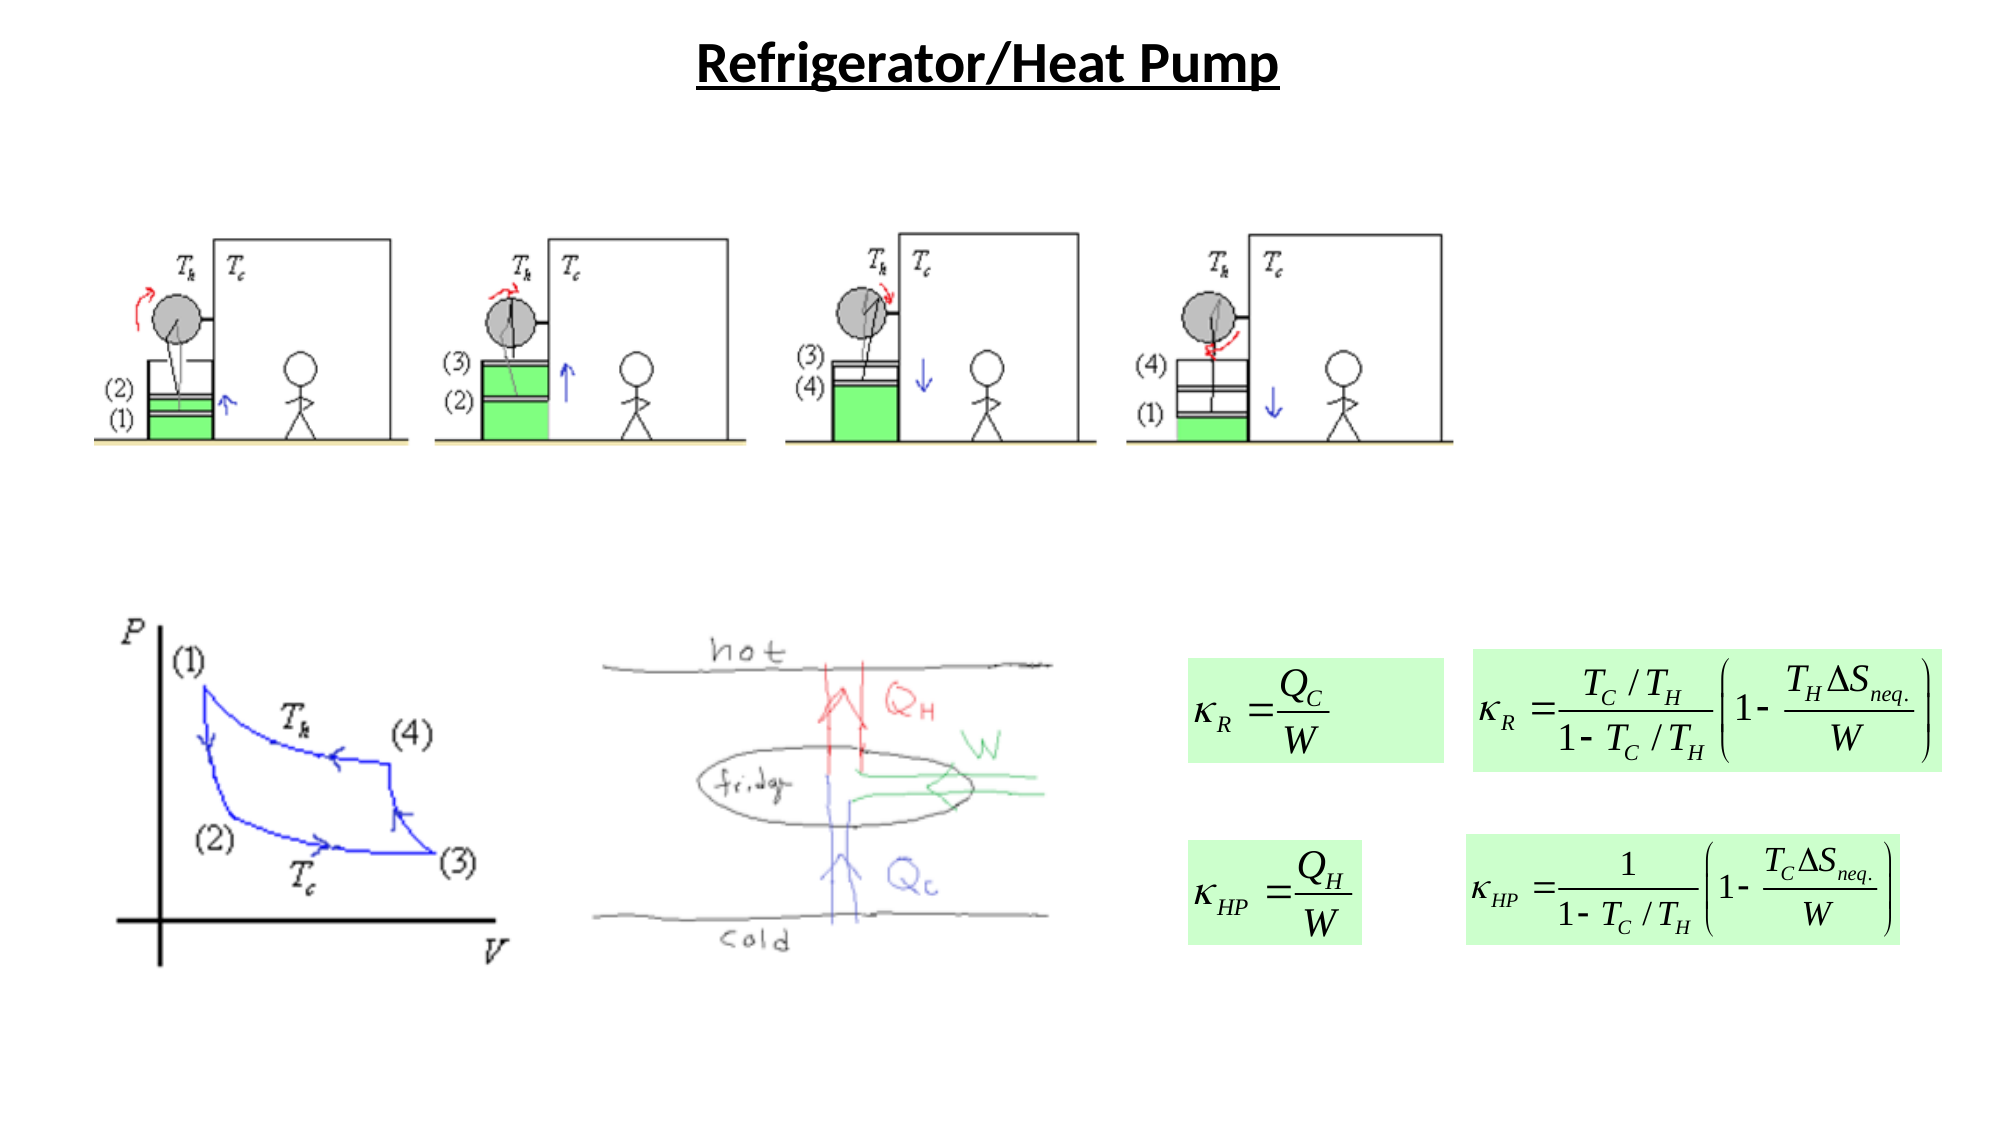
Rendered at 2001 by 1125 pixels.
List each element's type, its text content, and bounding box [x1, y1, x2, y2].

picture [90, 589, 538, 1007]
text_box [1187, 657, 1445, 763]
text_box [1472, 649, 1942, 773]
text_box Refrigerator/Heat Pump [681, 17, 1319, 102]
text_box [1466, 833, 1901, 945]
picture [566, 626, 1093, 970]
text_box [1187, 839, 1362, 946]
picture [94, 223, 1474, 460]
